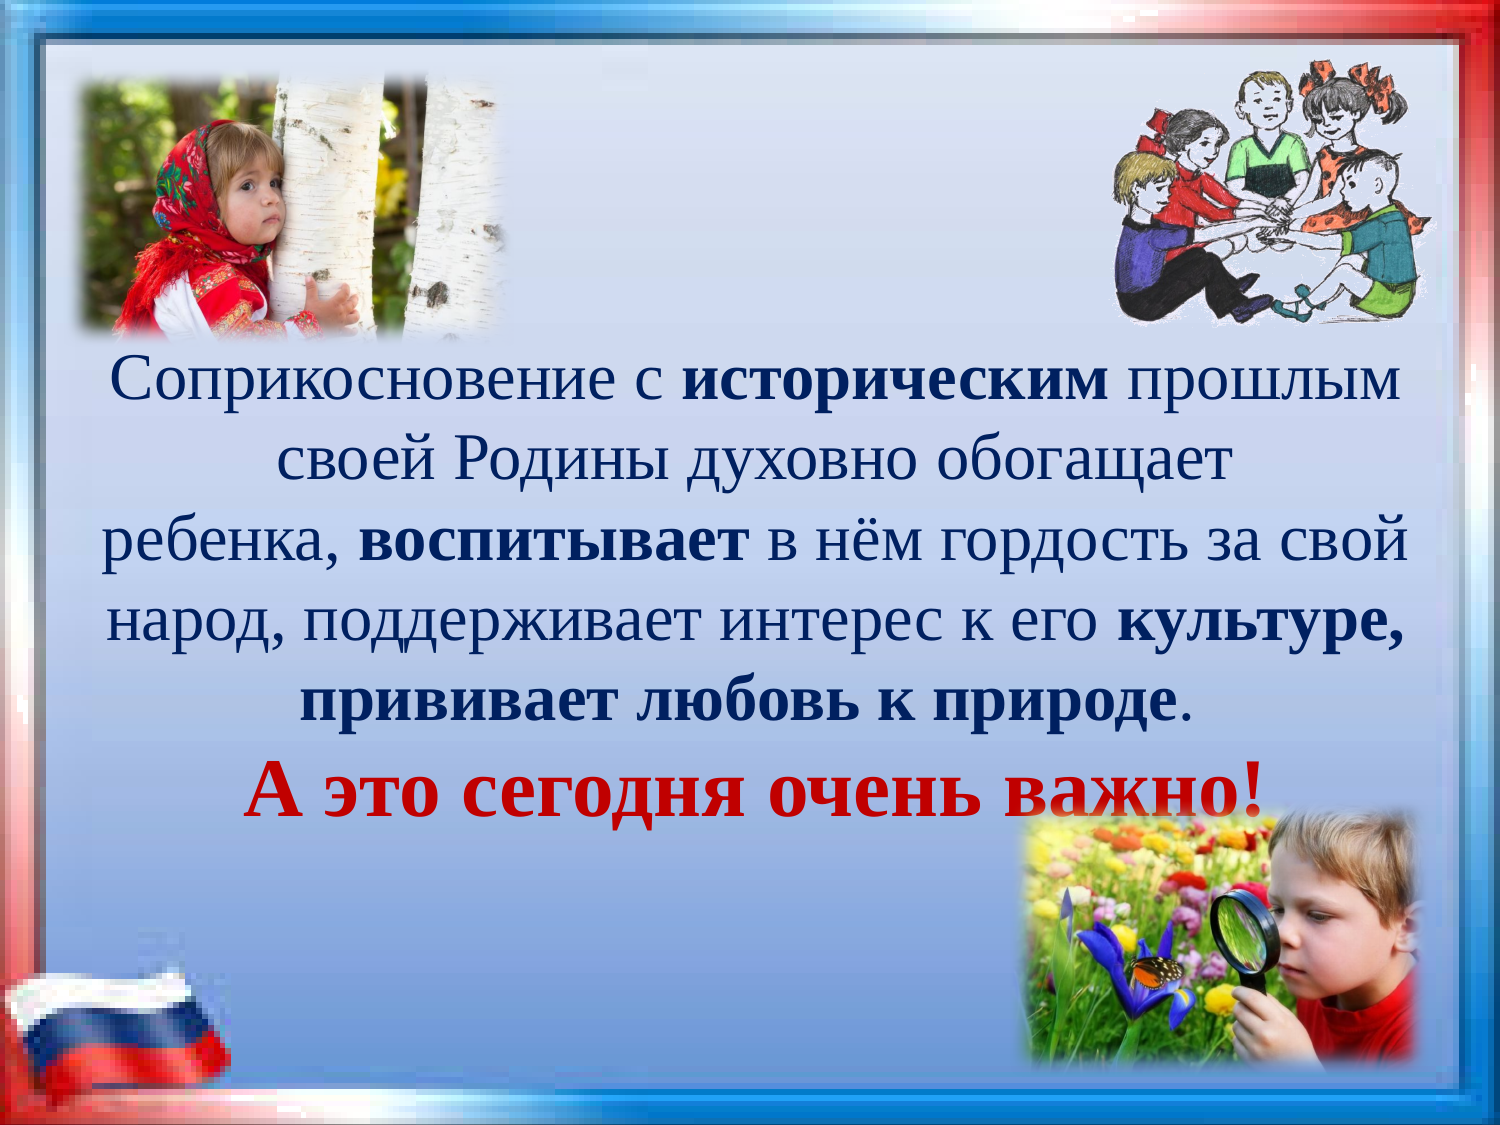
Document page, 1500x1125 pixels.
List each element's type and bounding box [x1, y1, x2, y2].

picture [1009, 798, 1430, 1079]
picture [64, 66, 514, 348]
list [0, 0, 1500, 1125]
picture [1104, 54, 1437, 328]
